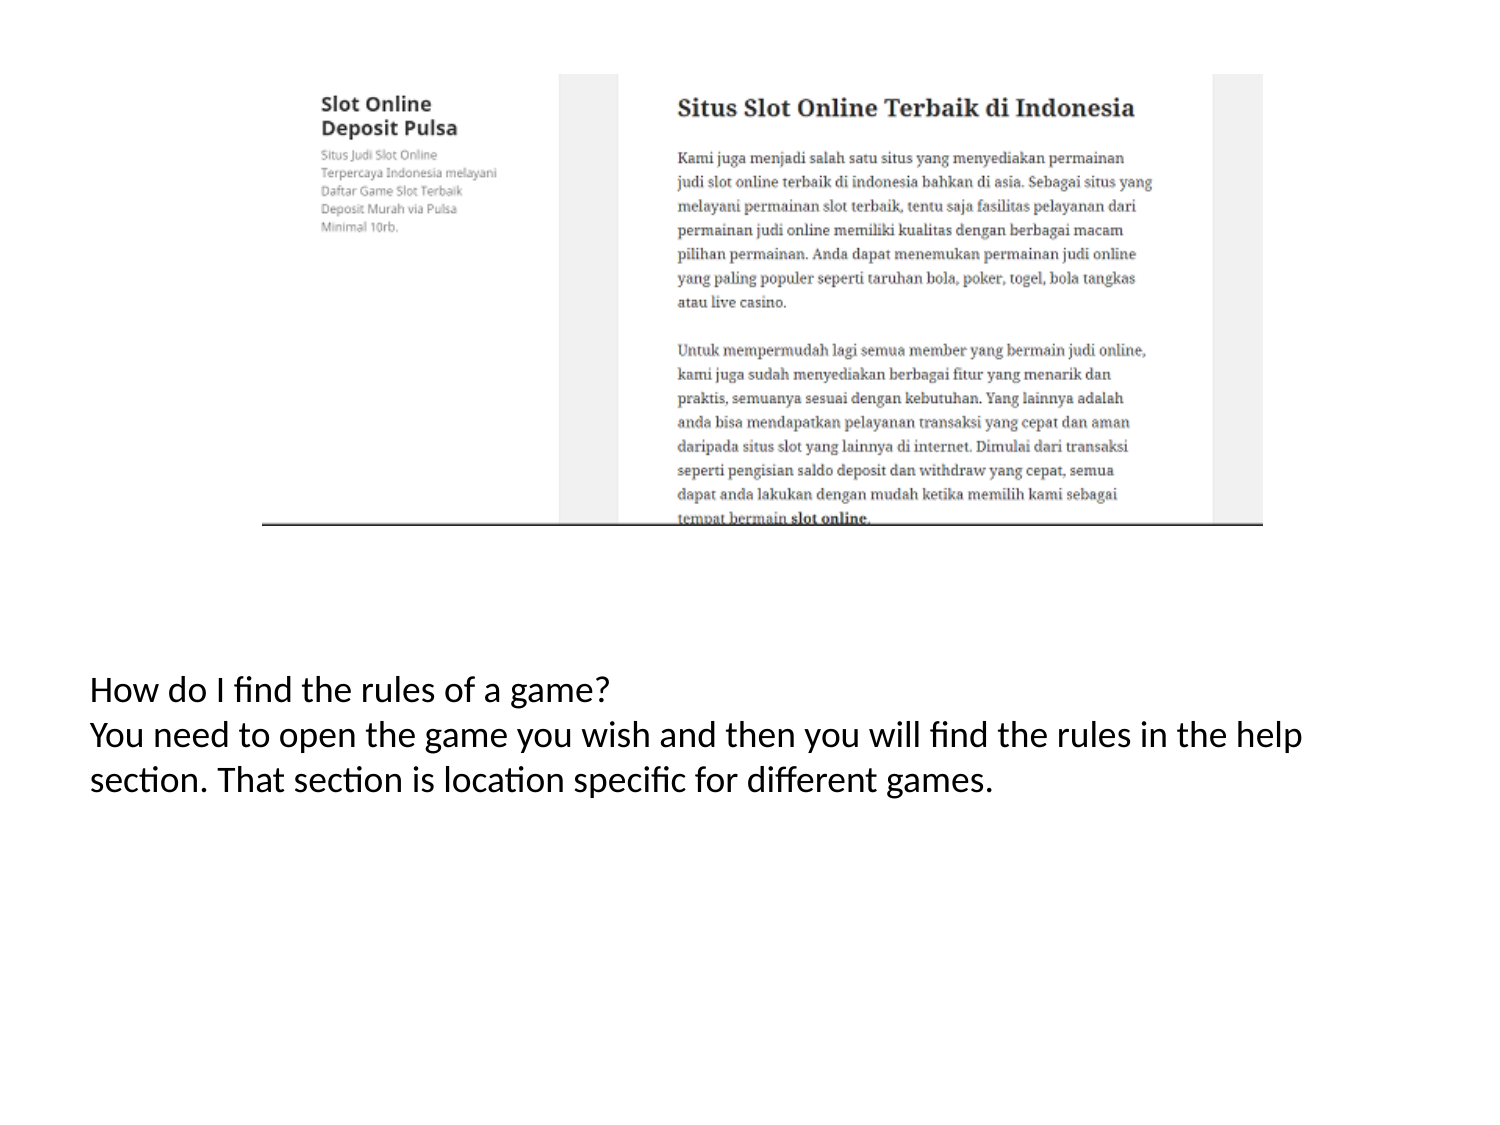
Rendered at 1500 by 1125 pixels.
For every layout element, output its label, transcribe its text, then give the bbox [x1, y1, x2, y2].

picture [262, 74, 1264, 526]
text_box How do I find the rules of a game? You need to open the game you wish and then you will find the rules in the help section. That section is location specific for different games. [74, 612, 1413, 853]
